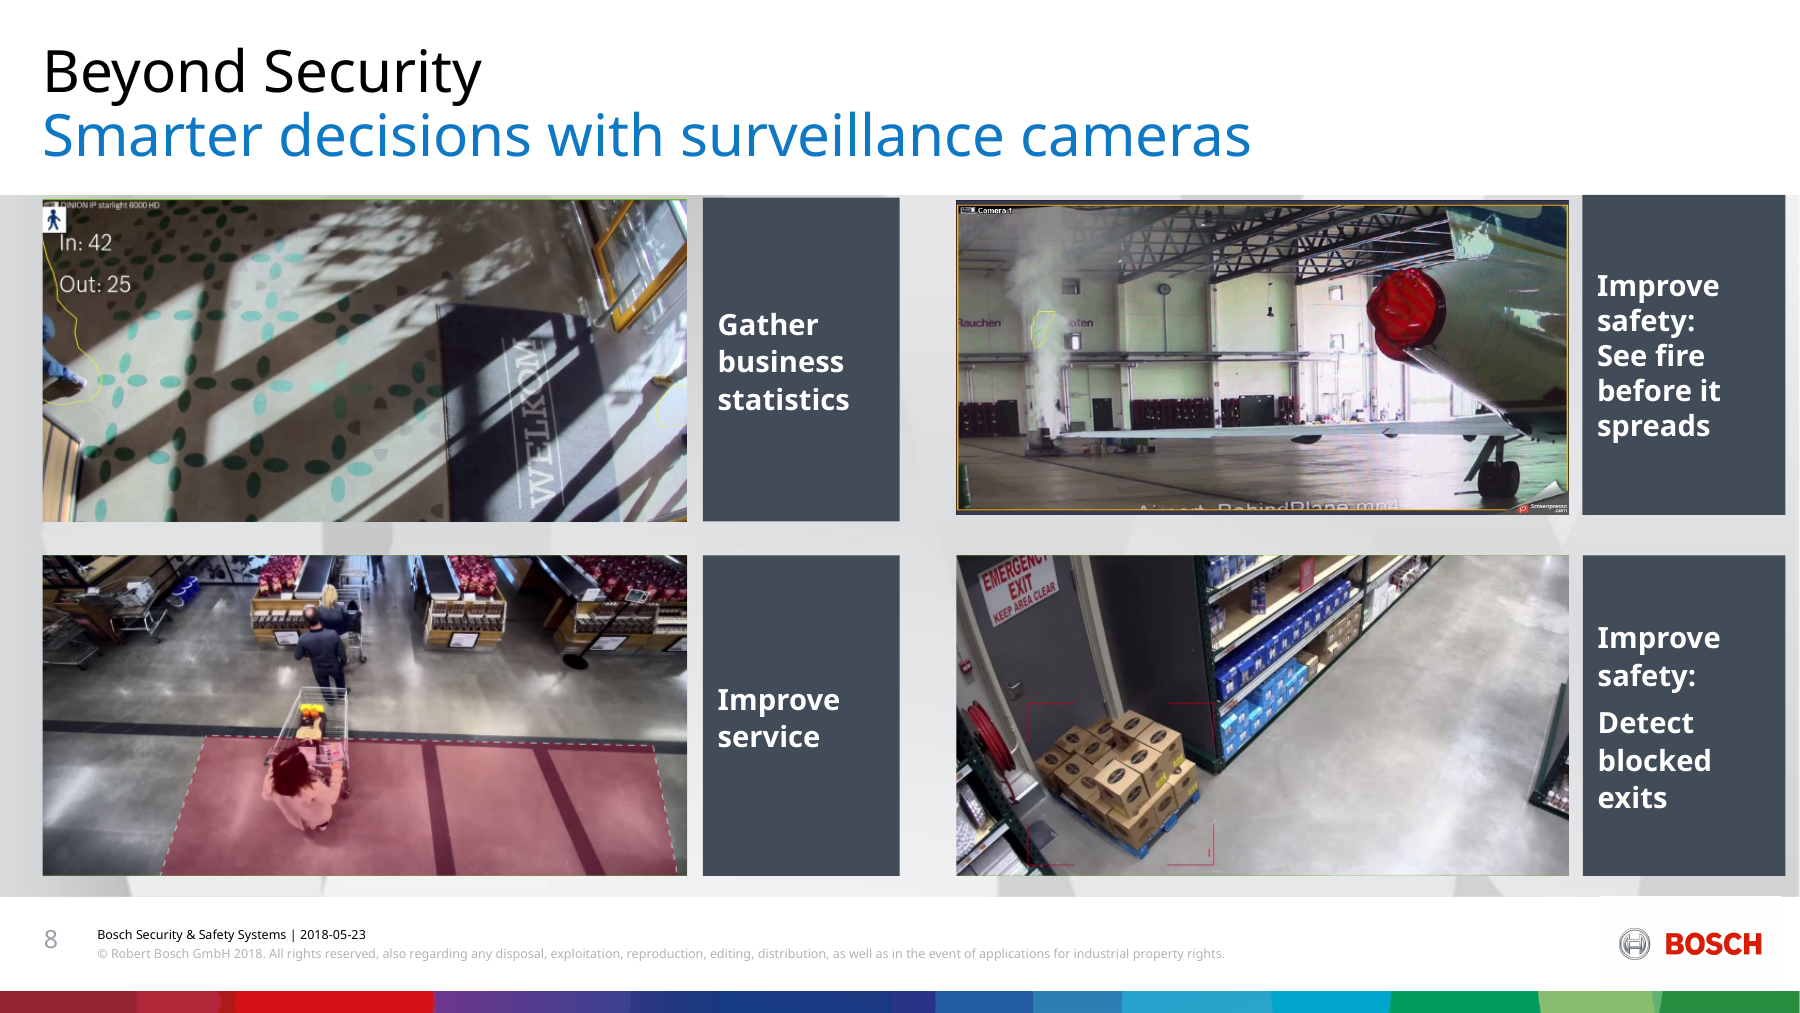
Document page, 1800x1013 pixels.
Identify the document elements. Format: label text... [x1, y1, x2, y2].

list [956, 555, 1569, 876]
text_box Bosch Security & Safety Systems | 2018-05-23 [97, 925, 1599, 944]
text_box 8 [43, 923, 92, 990]
picture [0, 990, 1272, 1013]
text_box Beyond Security [42, 42, 1758, 107]
title Smarter decisions with surveillance cameras [42, 107, 1758, 170]
picture [956, 200, 1569, 515]
picture [1390, 896, 1800, 1013]
text_box © Robert Bosch GmbH 2018. All rights reserved, also regarding any disposal, exploitation, reproduction, editing, distribution, as well as in the event of applications for industrial property rights. [97, 944, 1599, 980]
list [42, 199, 687, 522]
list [0, 195, 1800, 897]
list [42, 555, 688, 876]
